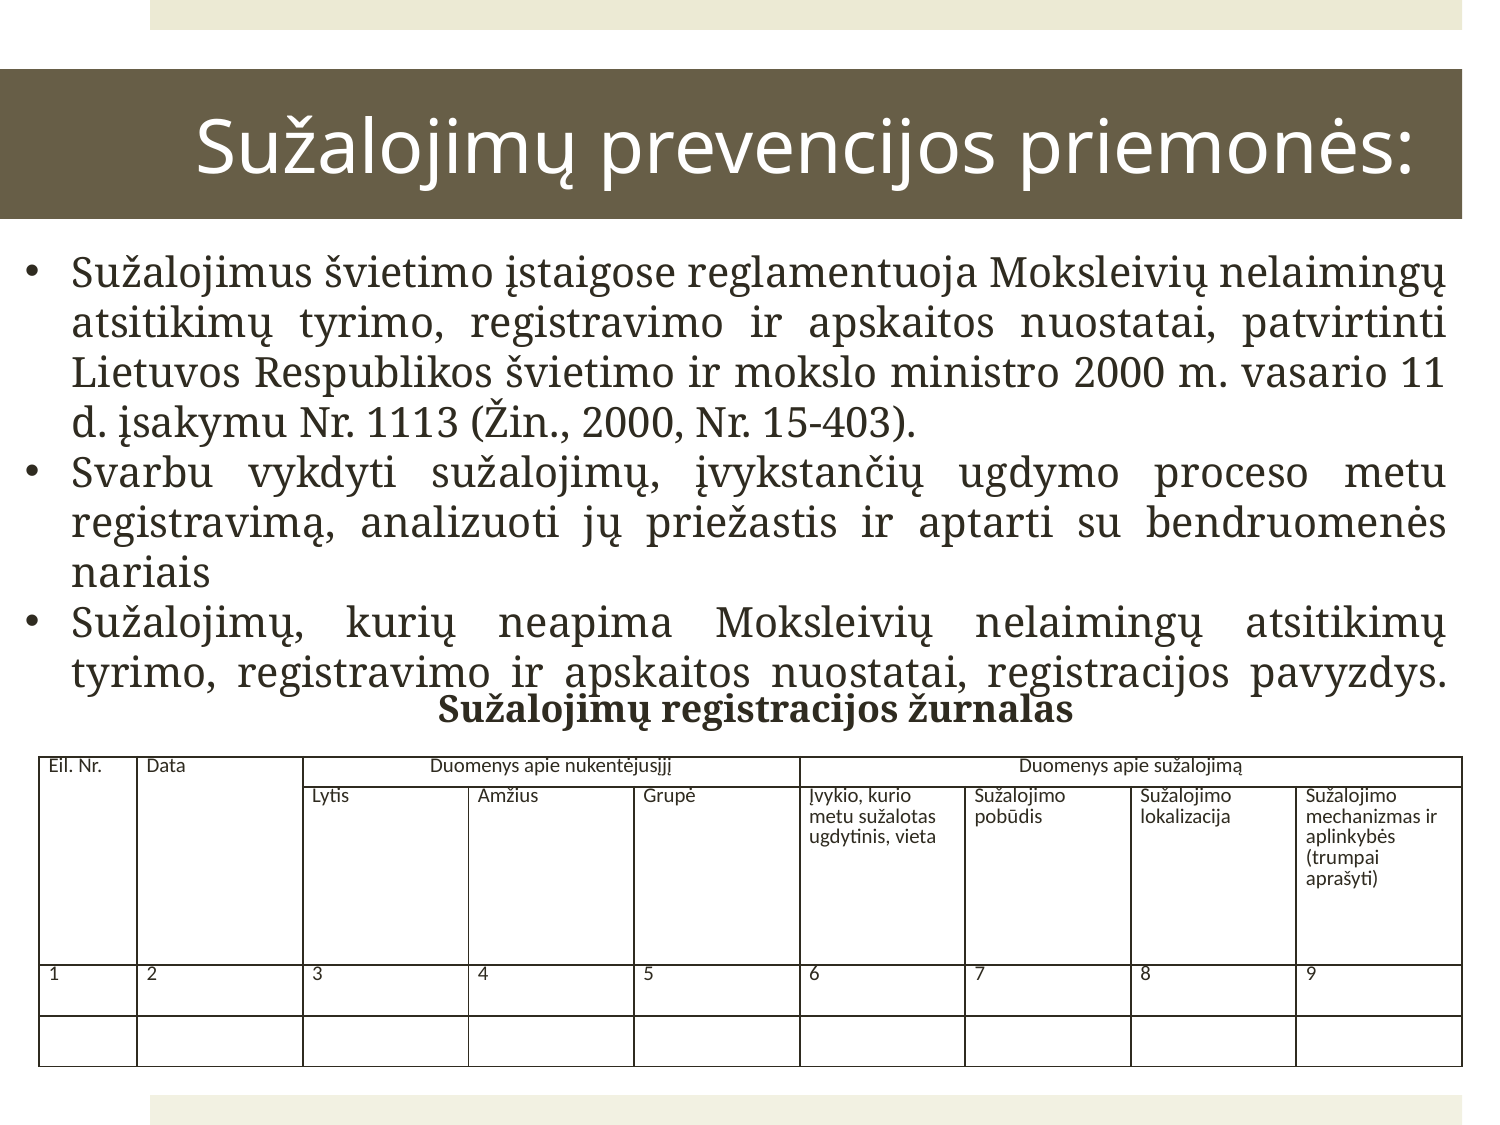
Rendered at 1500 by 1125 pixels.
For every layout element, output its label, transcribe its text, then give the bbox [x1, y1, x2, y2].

table_cell Lytis [304, 788, 468, 964]
table_header Eil. Nr. [40, 758, 136, 964]
table_cell Įvykio, kurio metu sužalotas ugdytinis, vieta [801, 788, 964, 964]
table_cell [40, 1017, 136, 1066]
table_cell 3 [304, 966, 468, 1015]
text_box Sužalojimus švietimo įstaigose reglamentuoja Moksleivių nelaimingų atsitikimų tyrimo, registravimo ir apskaitos nuostatai, patvirtinti Lietuvos Respublikos švietimo ir mokslo ministro 2000 m. vasario 11 d. įsakymu Nr. 1113 (Žin., 2000, Nr. 15-403). Svarbu vykdyti sužalojimų, įvykstančių ugdymo proceso metu registravimą, analizuoti jų priežastis ir aptarti su bendruomenės nariais Sužalojimų, kurių neapima Moksleivių nelaimingų atsitikimų tyrimo, registravimo ir apskaitos nuostatai, registracijos pavyzdys. [10, 237, 1463, 758]
title Sužalojimų prevencijos priemonės: [0, 68, 1463, 220]
table_cell [469, 1017, 633, 1066]
table_cell Sužalojimo lokalizacija [1132, 788, 1295, 964]
table_cell 4 [469, 966, 633, 1015]
table_cell Grupė [635, 788, 799, 964]
text_box Sužalojimų registracijos žurnalas [423, 677, 1234, 738]
table_cell 8 [1132, 966, 1295, 1015]
table_cell [304, 1017, 468, 1066]
table_cell Sužalojimo pobūdis [966, 788, 1130, 964]
table_cell [1297, 1017, 1461, 1066]
table_cell 9 [1297, 966, 1461, 1015]
table_cell Sužalojimo mechanizmas ir aplinkybės (trumpai aprašyti) [1297, 788, 1461, 964]
table_cell [966, 1017, 1130, 1066]
table_cell 7 [966, 966, 1130, 1015]
table_cell 1 [40, 966, 136, 1015]
table_header Duomenys apie nukentėjusįjį [304, 758, 799, 786]
table_cell [801, 1017, 964, 1066]
table_cell [1132, 1017, 1295, 1066]
table_cell Amžius [469, 788, 633, 964]
table_cell 5 [635, 966, 799, 1015]
table_cell 6 [801, 966, 964, 1015]
table_cell 2 [138, 966, 302, 1015]
table_header Duomenys apie sužalojimą [801, 758, 1461, 786]
table_header Data [138, 758, 302, 964]
table_cell [138, 1017, 302, 1066]
table_cell [635, 1017, 799, 1066]
